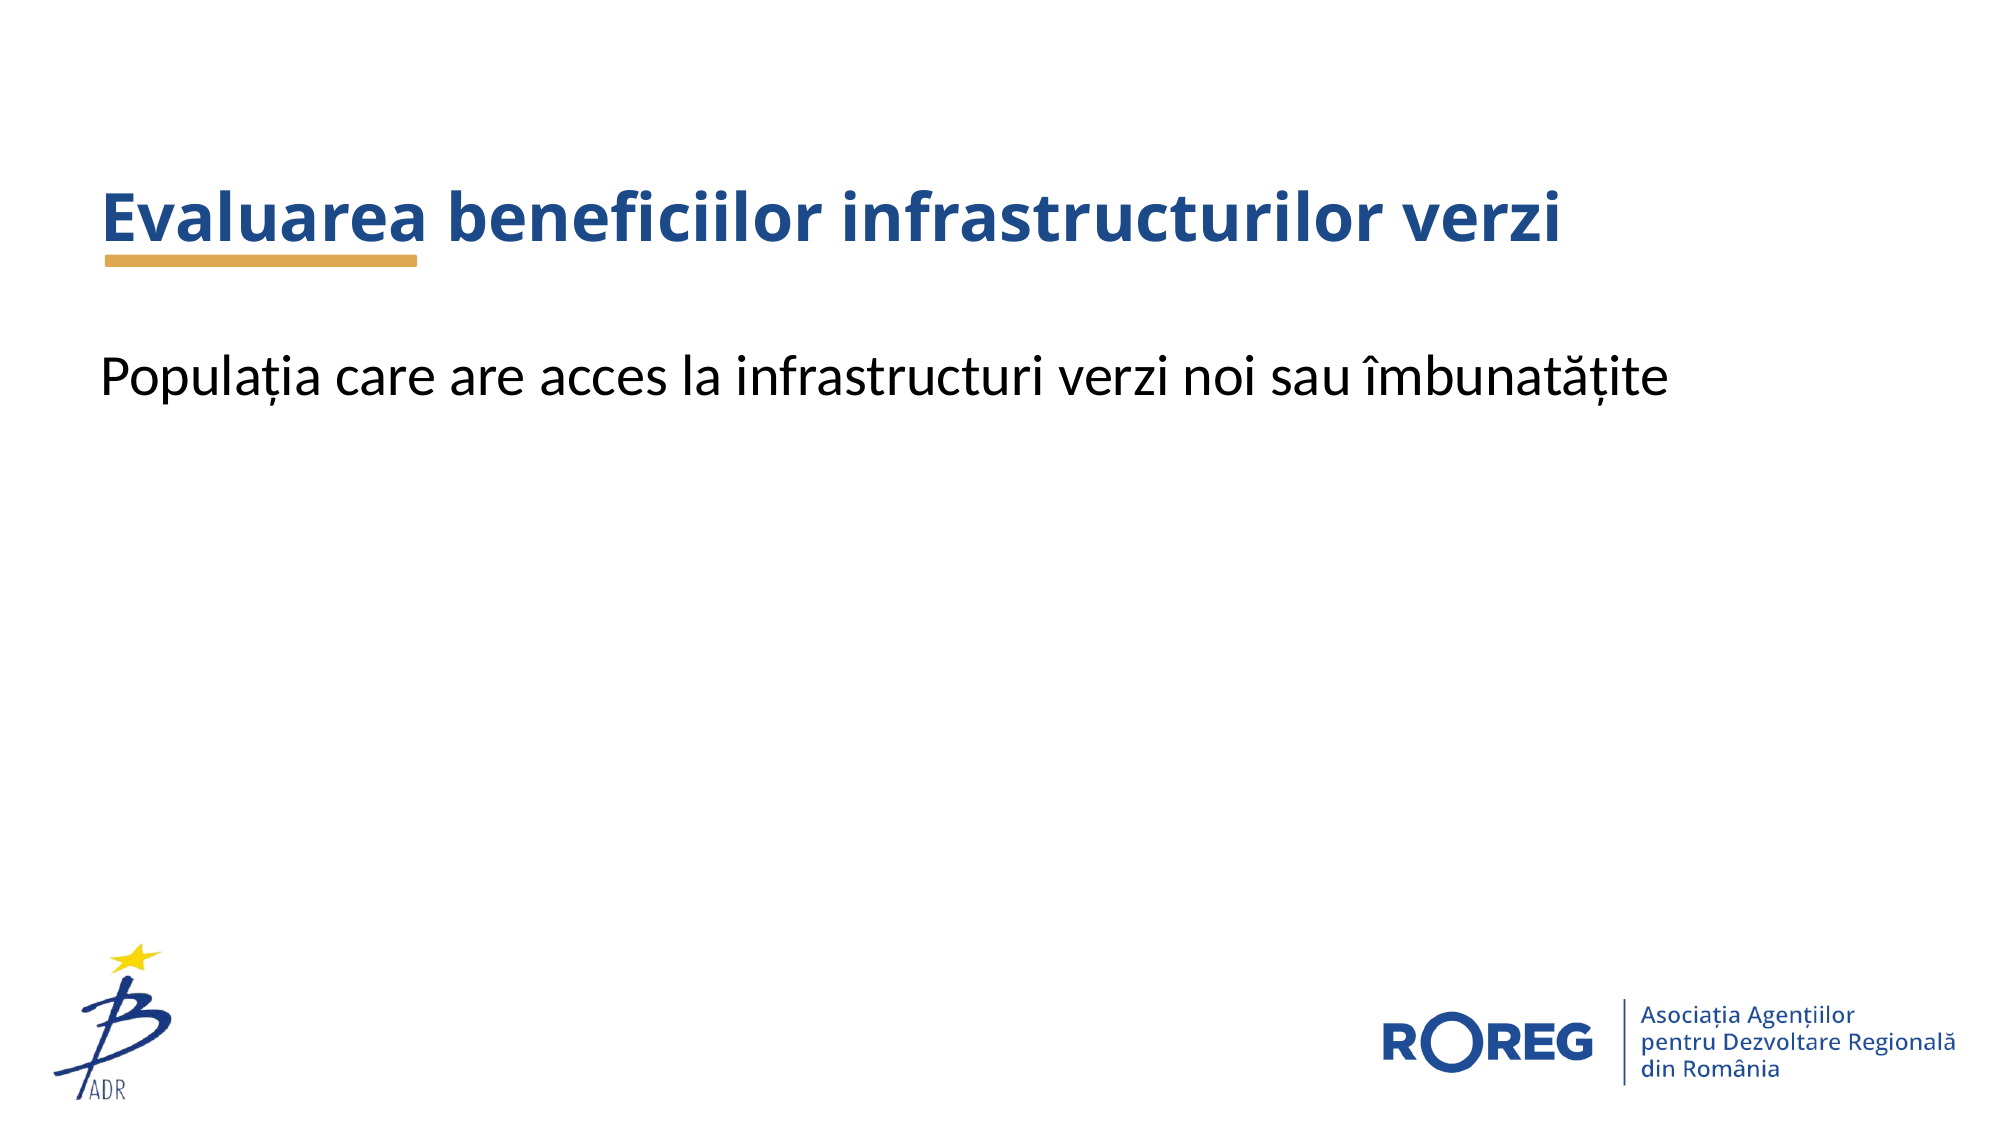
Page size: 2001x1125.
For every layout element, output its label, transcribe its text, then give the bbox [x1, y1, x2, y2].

text_box Populația care are acces la infrastructuri verzi noi sau îmbunatățite [85, 329, 1796, 415]
text_box [104, 254, 418, 267]
picture [1247, 980, 2000, 1108]
picture [39, 942, 206, 1108]
text_box Evaluarea beneficiilor infrastructurilor verzi [85, 167, 2000, 263]
